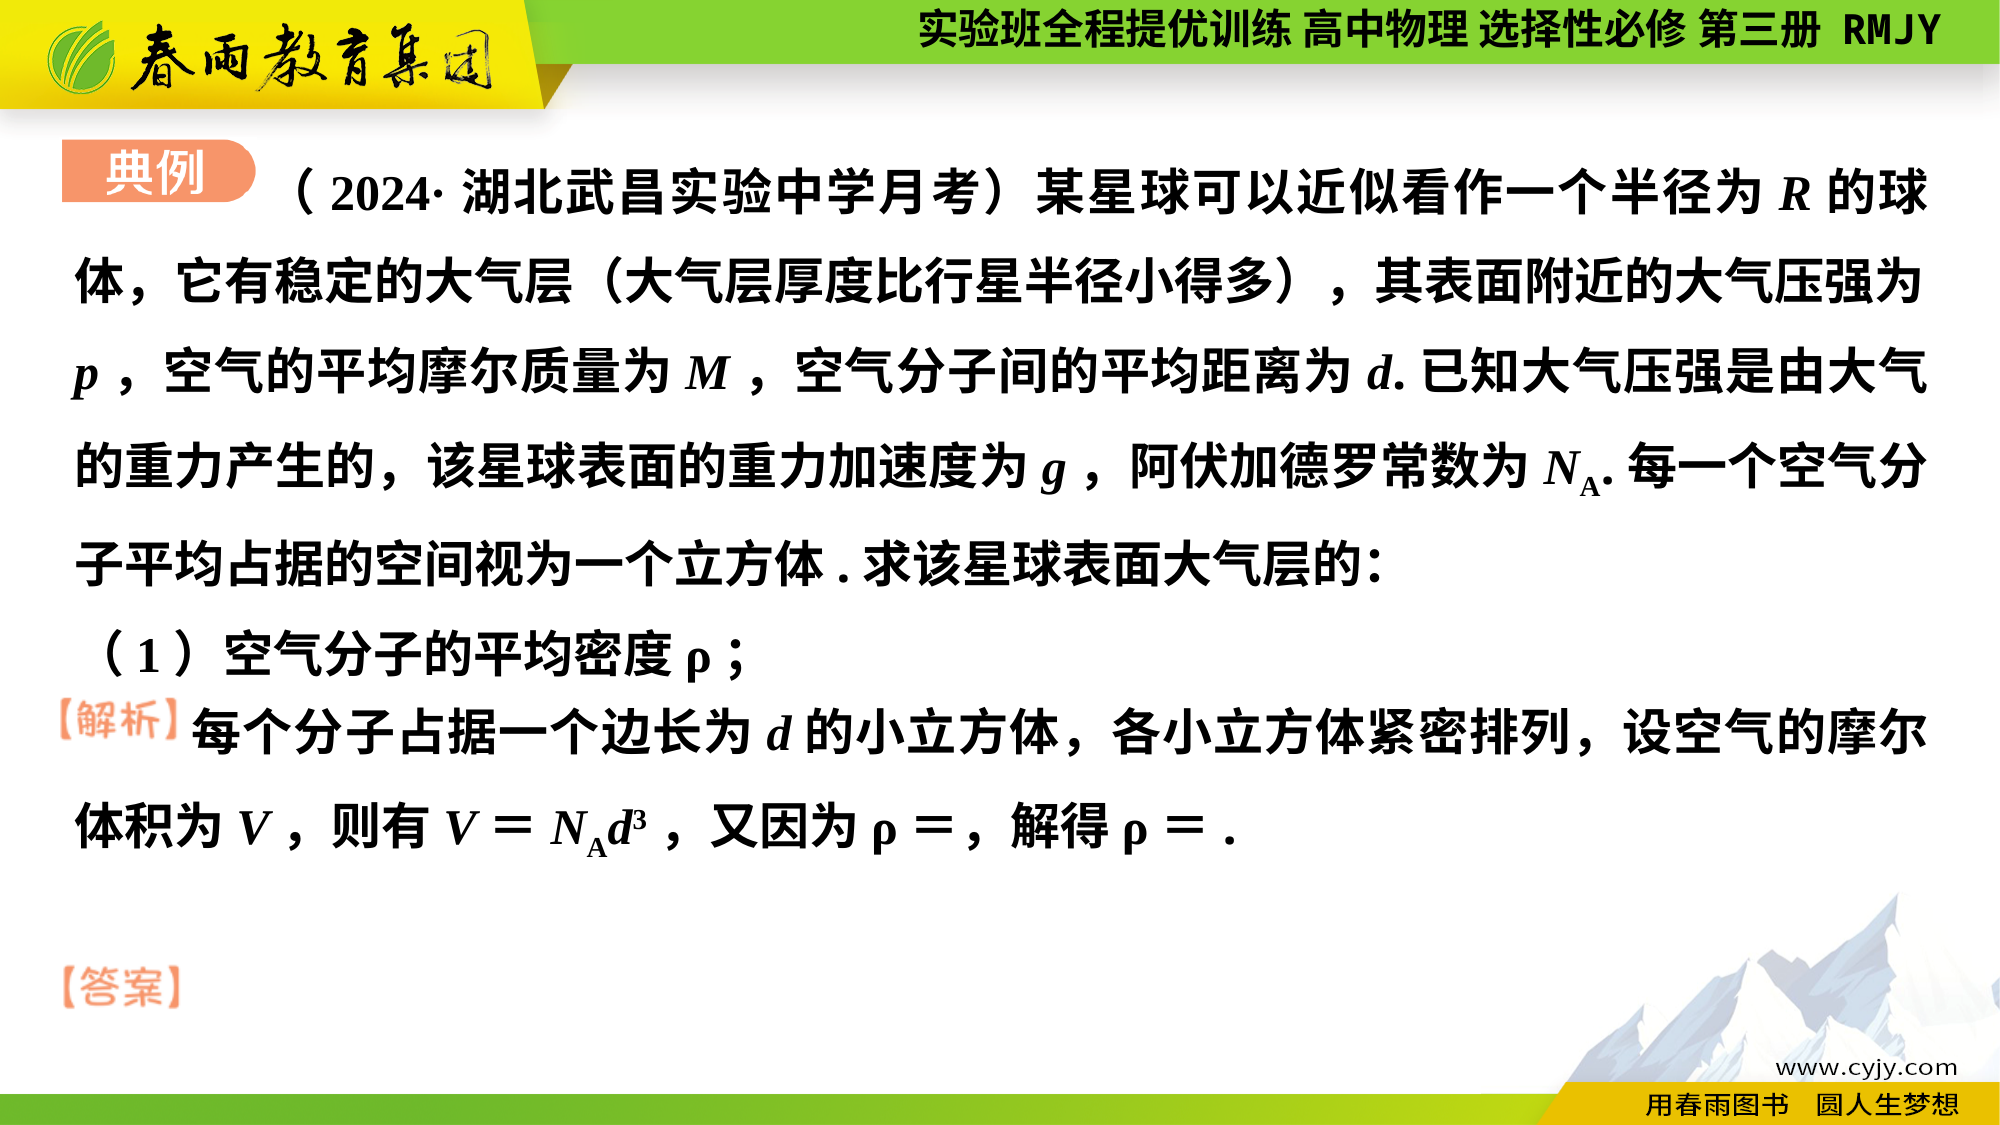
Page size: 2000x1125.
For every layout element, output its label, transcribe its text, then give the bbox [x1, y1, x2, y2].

list （2024·湖北武昌实验中学月考）某星球可以近似看作一个半径为R的球体，它有稳定的大气层（大气层厚度比行星半径小得多），其表面附近的大气压强为p，空气的平均摩尔质量为M，空气分子间的平均距离为d.已知大气压强是由大气的重力产生的，该星球表面的重力加速度为g，阿伏加德罗常数为NA.每一个空气分子平均占据的空间视为一个立方体.求该星球表面大气层的： （1）空气分子的平均密度ρ； [59, 122, 1944, 672]
picture [0, 0, 2000, 1125]
